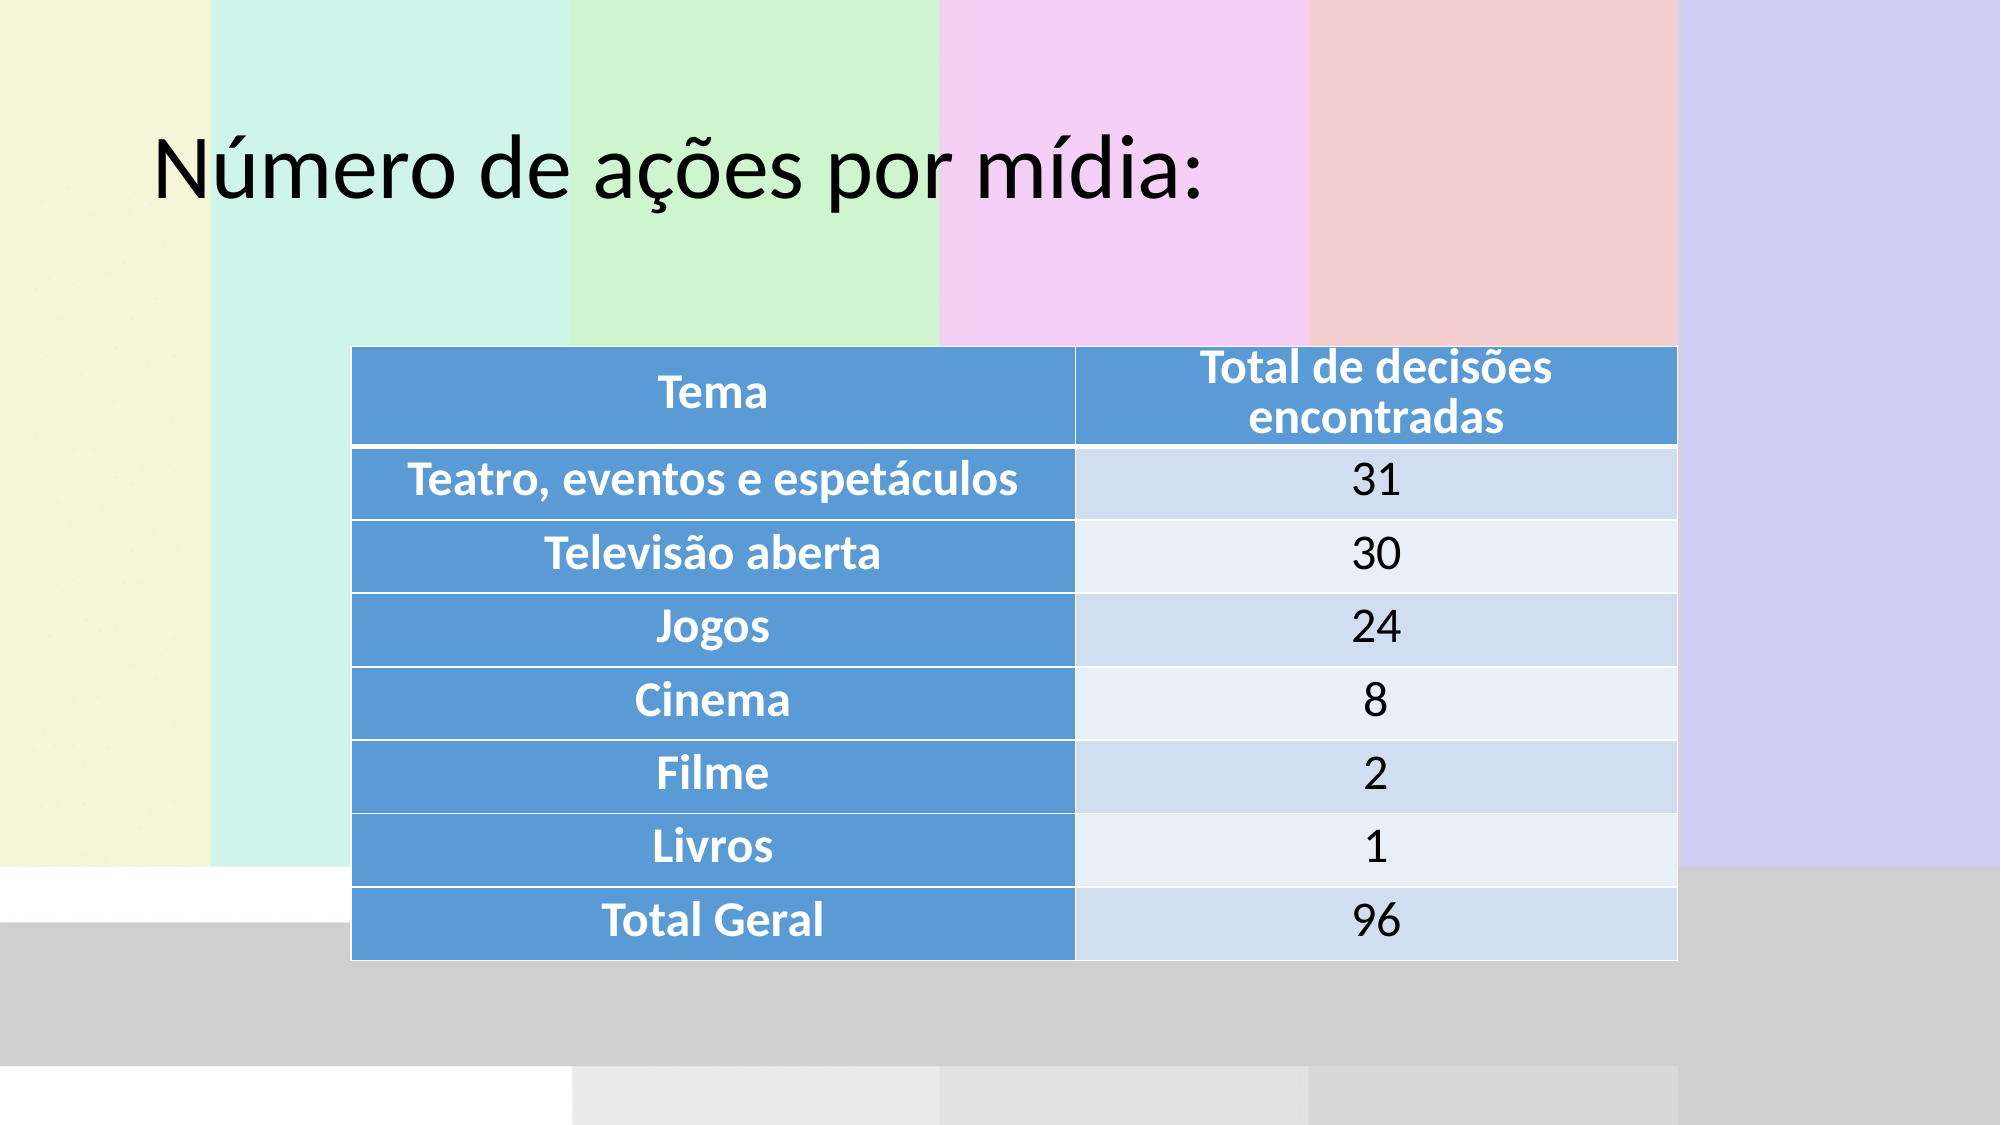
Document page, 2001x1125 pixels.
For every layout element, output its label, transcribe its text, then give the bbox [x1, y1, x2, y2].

table_cell 30 [1076, 521, 1677, 592]
table_cell Filme [352, 741, 1075, 813]
table_cell 31 [1076, 449, 1677, 519]
table_cell 1 [1076, 814, 1677, 886]
table_cell Jogos [352, 594, 1075, 666]
table_cell 8 [1076, 668, 1677, 739]
table_cell Cinema [352, 668, 1075, 739]
table_cell Televisão aberta [352, 521, 1075, 592]
table_cell 96 [1076, 888, 1677, 960]
table_cell 24 [1076, 594, 1677, 666]
table_header Total de decisões encontradas [1076, 347, 1677, 444]
table_cell Livros [352, 814, 1075, 886]
table_cell Total Geral [352, 888, 1075, 960]
title Número de ações por mídia: [137, 59, 1863, 278]
table_header Tema [352, 347, 1075, 444]
table_cell 2 [1076, 741, 1677, 813]
table_cell Teatro, eventos e espetáculos [352, 449, 1075, 519]
